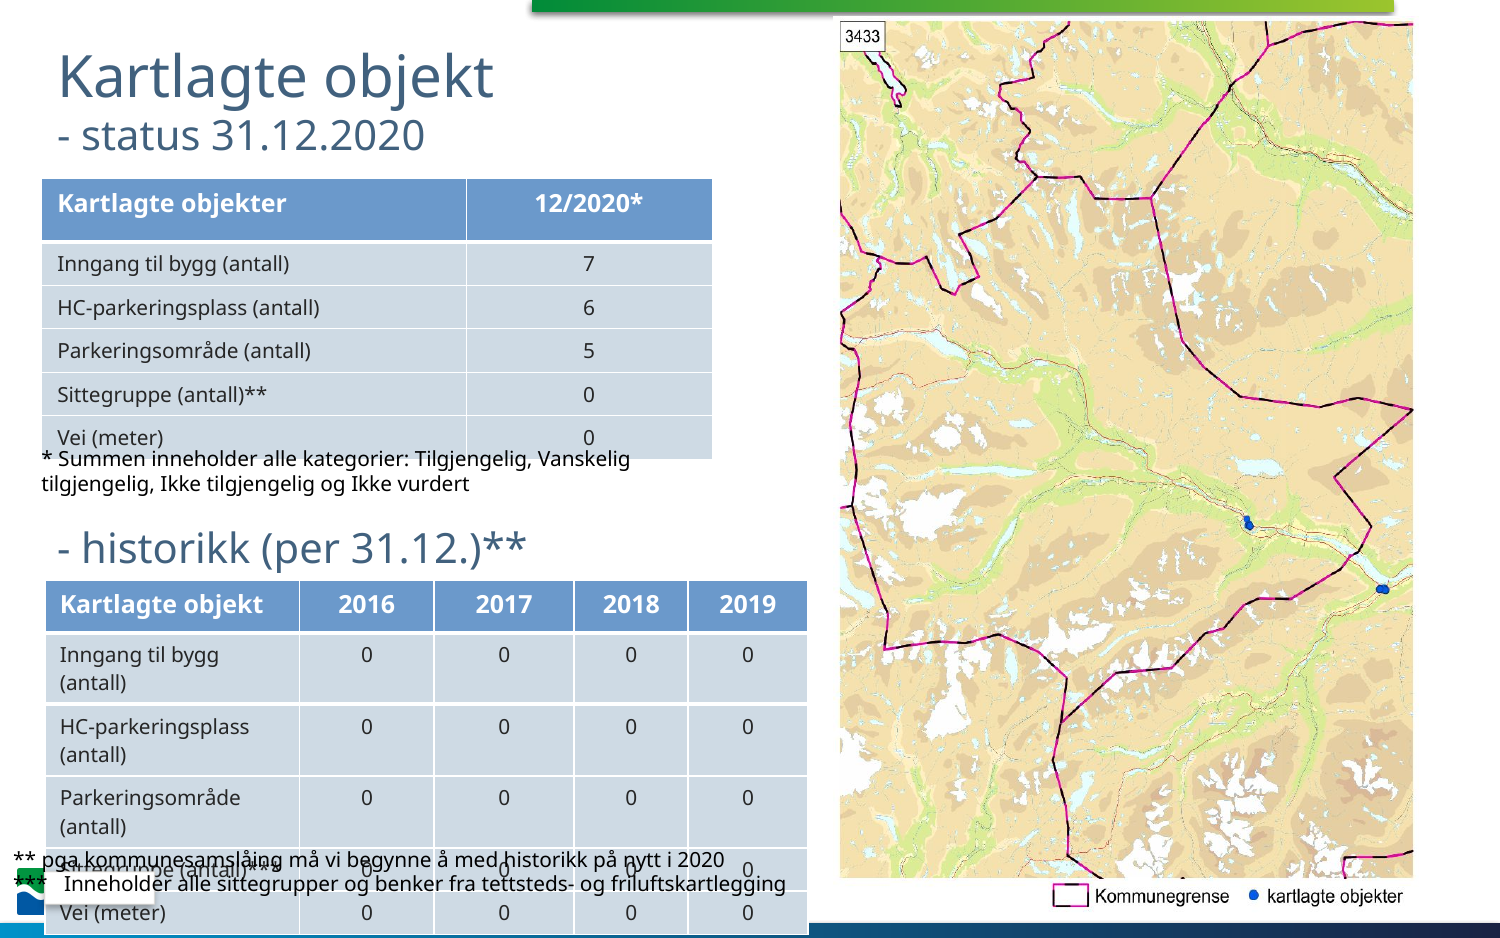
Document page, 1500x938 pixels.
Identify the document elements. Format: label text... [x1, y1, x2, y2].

table_cell 0 [689, 706, 807, 775]
table_cell 0 [300, 777, 433, 838]
text_box * Summen inneholder alle kategorier: Tilgjengelig, Vanskelig tilgjengelig, Ikke tilgjengelig og Ikke vurdert [26, 438, 711, 504]
table_cell 0 [467, 416, 712, 459]
table_cell Inngang til bygg (antall) [46, 635, 299, 702]
picture [833, 16, 1419, 913]
table_cell 0 [300, 904, 433, 934]
table_cell Inngang til bygg (antall) [42, 244, 466, 285]
table_cell 0 [435, 777, 573, 838]
table_cell 7 [467, 244, 712, 285]
table_cell Parkeringsområde (antall) [42, 329, 466, 372]
table_cell 5 [467, 329, 712, 372]
table_cell 0 [575, 904, 687, 934]
table_cell 0 [435, 706, 573, 775]
table_cell 0 [689, 635, 807, 702]
table_header 12/2020* [467, 179, 712, 240]
text_box ** pga kommunesamslåing må vi begynne å med historikk på nytt i 2020 *** Inneholder alle sittegrupper og benker fra tettsteds- og friluftskartlegging [0, 838, 802, 904]
table_cell 0 [435, 635, 573, 702]
table_cell HC-parkeringsplass (antall) [42, 286, 466, 328]
table_cell 0 [300, 635, 433, 702]
table_cell 0 [435, 904, 573, 934]
table_cell Parkeringsområde (antall) [46, 777, 299, 838]
table_header 2019 [689, 581, 807, 631]
table_cell 0 [467, 373, 712, 415]
table_header 2018 [575, 581, 687, 631]
table_cell 0 [802, 849, 807, 890]
table_header Kartlagte objekter [42, 179, 466, 240]
table_cell 6 [467, 286, 712, 328]
table_cell 0 [689, 892, 807, 934]
table_header 2016 [300, 581, 433, 631]
table_cell 0 [575, 706, 687, 775]
table_header 2017 [435, 581, 573, 631]
table_cell Vei (meter) [46, 904, 299, 934]
text_box Kartlagte objekt - status 31.12.2020 [42, 24, 828, 167]
text_box - historikk (per 31.12.)** [42, 496, 828, 580]
table_cell 0 [575, 635, 687, 702]
table_cell Sittegruppe (antall)** [42, 373, 466, 415]
table_cell 0 [689, 777, 807, 847]
table_cell 0 [575, 777, 687, 838]
table_cell Vei (meter) [42, 416, 466, 438]
table_cell HC-parkeringsplass (antall) [46, 706, 299, 775]
table_header Kartlagte objekt [46, 581, 299, 631]
table_cell 0 [300, 706, 433, 775]
